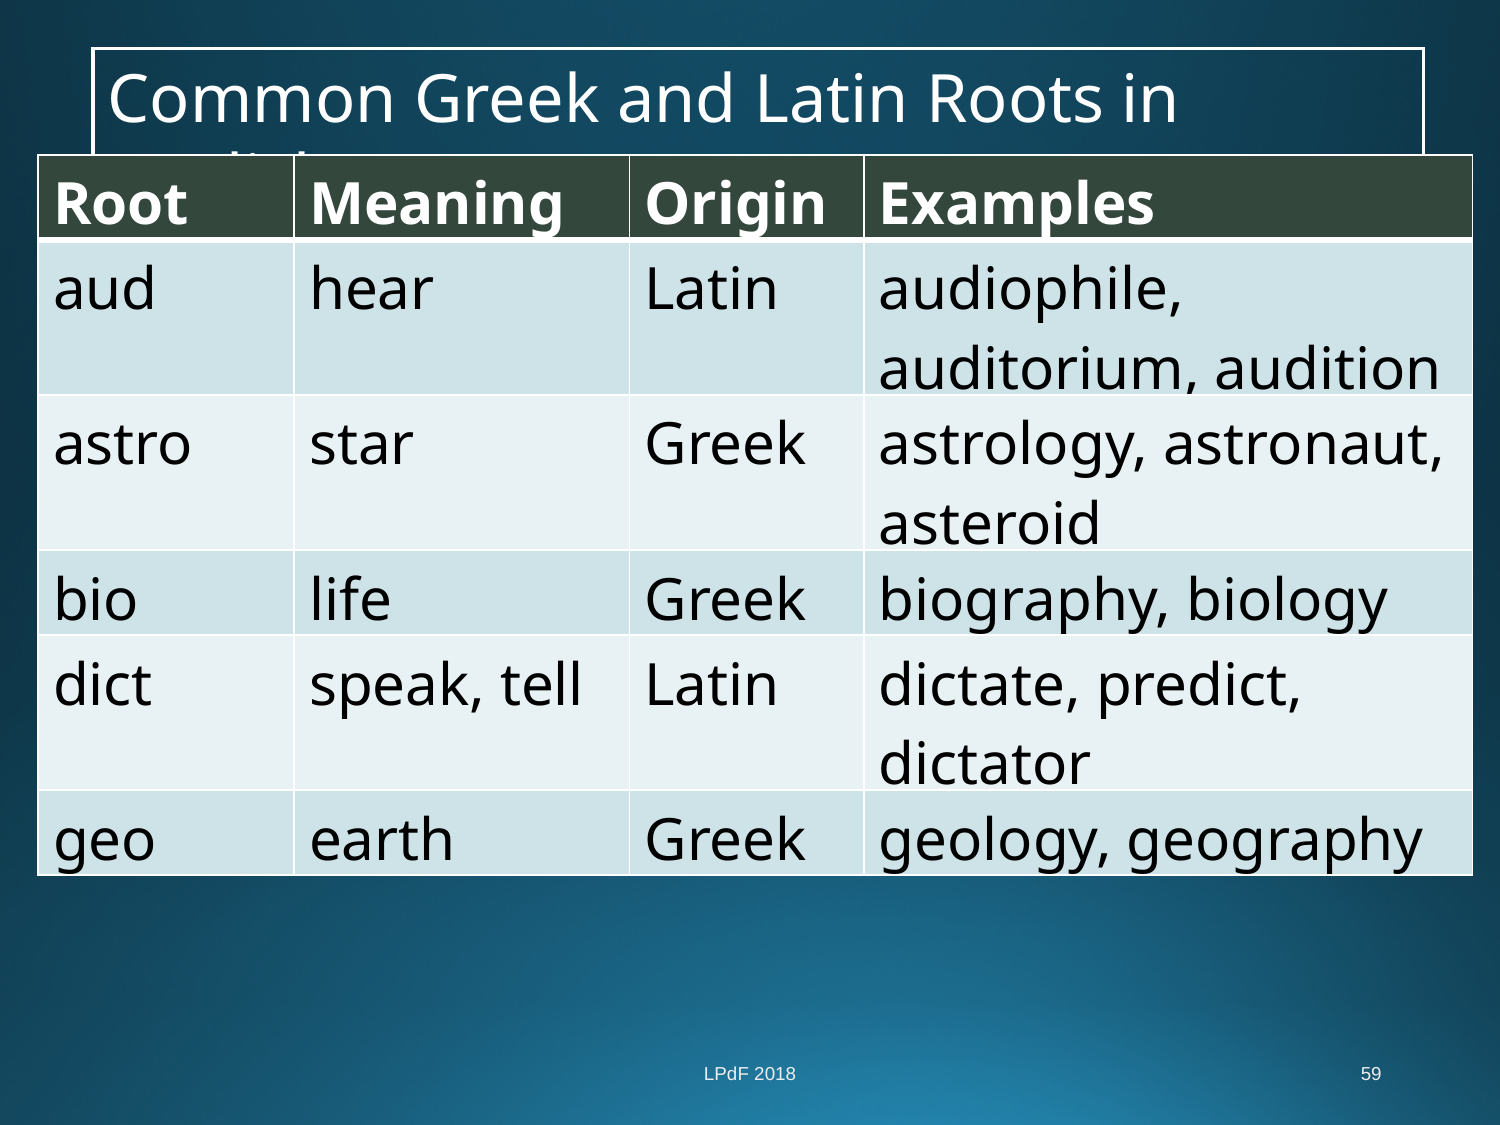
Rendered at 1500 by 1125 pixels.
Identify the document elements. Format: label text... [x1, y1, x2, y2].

table_cell hear [295, 243, 629, 394]
footer LPdF 2018 [496, 1042, 1004, 1103]
table_cell geo [39, 791, 293, 874]
table_cell Latin [630, 243, 863, 394]
table_cell earth [295, 791, 629, 874]
table_header Origin [630, 156, 863, 237]
table_cell aud [39, 243, 293, 394]
table_cell Greek [630, 791, 863, 874]
table_cell Latin [630, 636, 863, 789]
table_cell geology, geography [865, 791, 1472, 874]
text_box Common Greek and Latin Roots in English [91, 47, 1425, 154]
table_cell dict [39, 636, 293, 789]
table_cell Greek [630, 396, 863, 549]
table_cell astro [39, 396, 293, 549]
picture [0, 0, 1500, 1125]
table_cell Greek [630, 551, 863, 634]
table_header Meaning [295, 156, 629, 237]
table_cell biography, biology [865, 551, 1472, 634]
table_cell dictate, predict, dictator [865, 636, 1472, 789]
table_cell speak, tell [295, 636, 629, 789]
table_cell audiophile, auditorium, audition [865, 243, 1472, 394]
table_cell bio [39, 551, 293, 634]
table_header Root [39, 156, 293, 237]
table_cell astrology, astronaut, asteroid [865, 396, 1472, 549]
table_cell life [295, 551, 629, 634]
table_header Examples [865, 156, 1472, 237]
slide_number 59 [1059, 1042, 1397, 1103]
table_cell star [295, 396, 629, 549]
